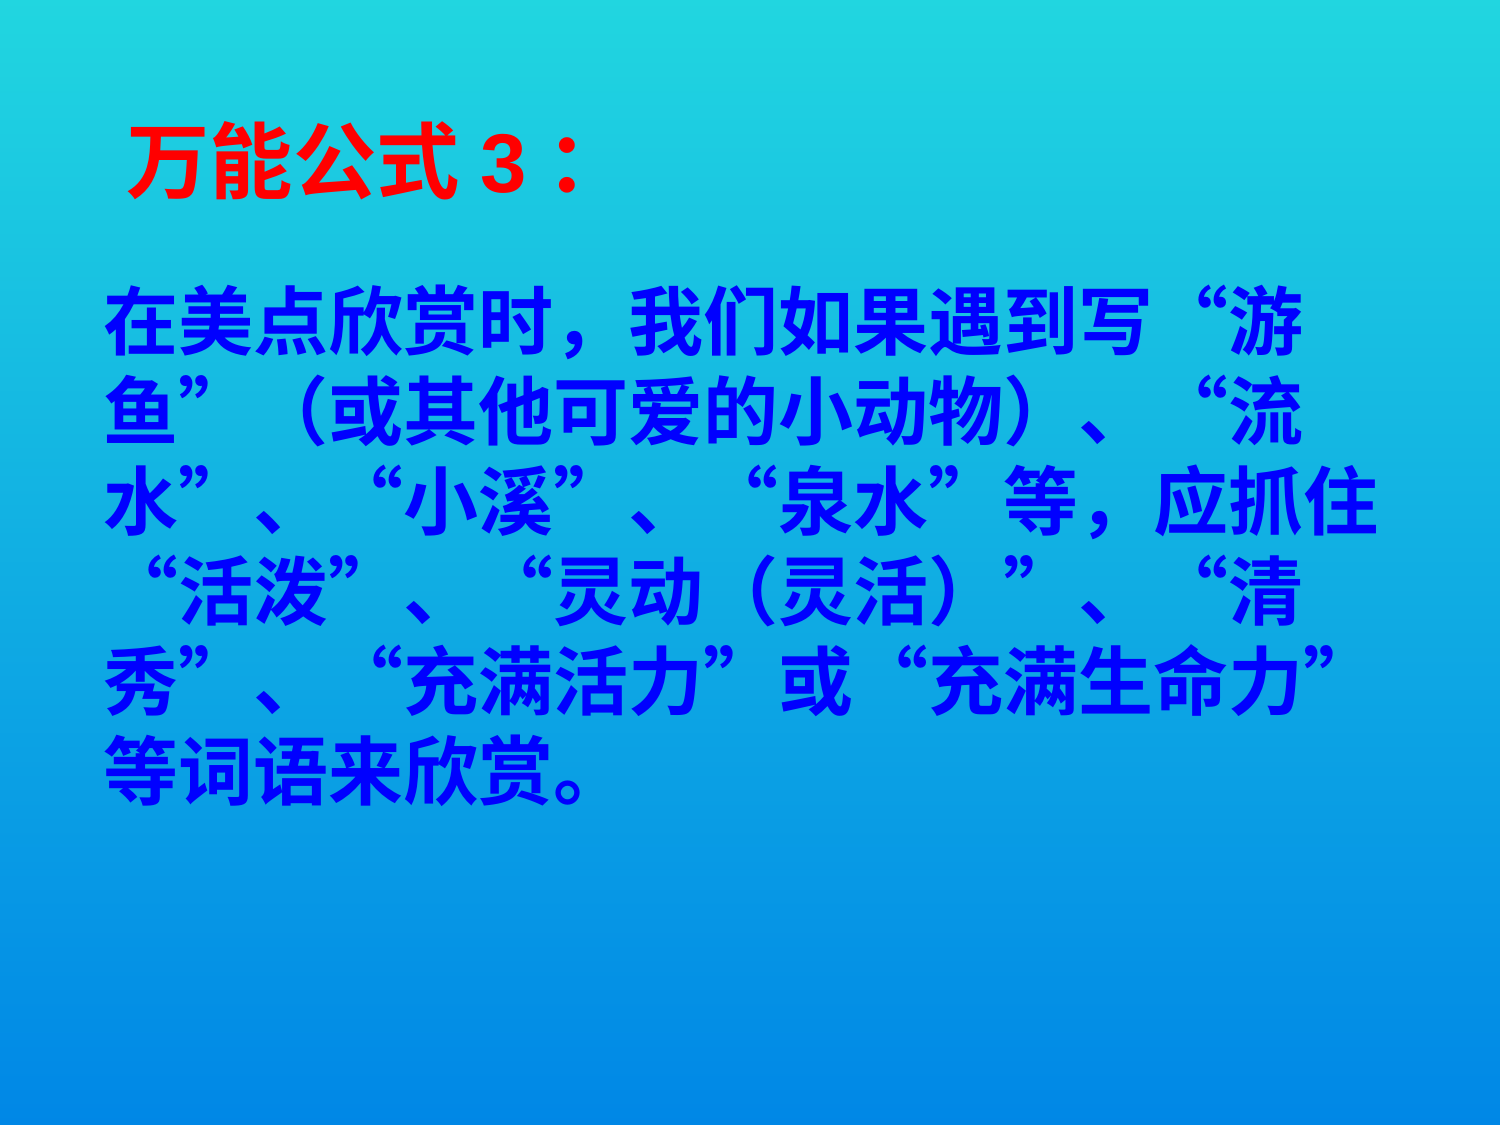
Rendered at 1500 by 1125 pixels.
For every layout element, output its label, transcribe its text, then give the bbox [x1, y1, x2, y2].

text_box 万能公式3： [112, 101, 1376, 217]
text_box 在美点欣赏时，我们如果遇到写“游鱼”（或其他可爱的小动物）、“流水”、“小溪”、“泉水”等，应抓住“活泼”、“灵动（灵活）”、“清秀”、“充满活力”或“充满生命力”等词语来欣赏。 [88, 267, 1400, 822]
